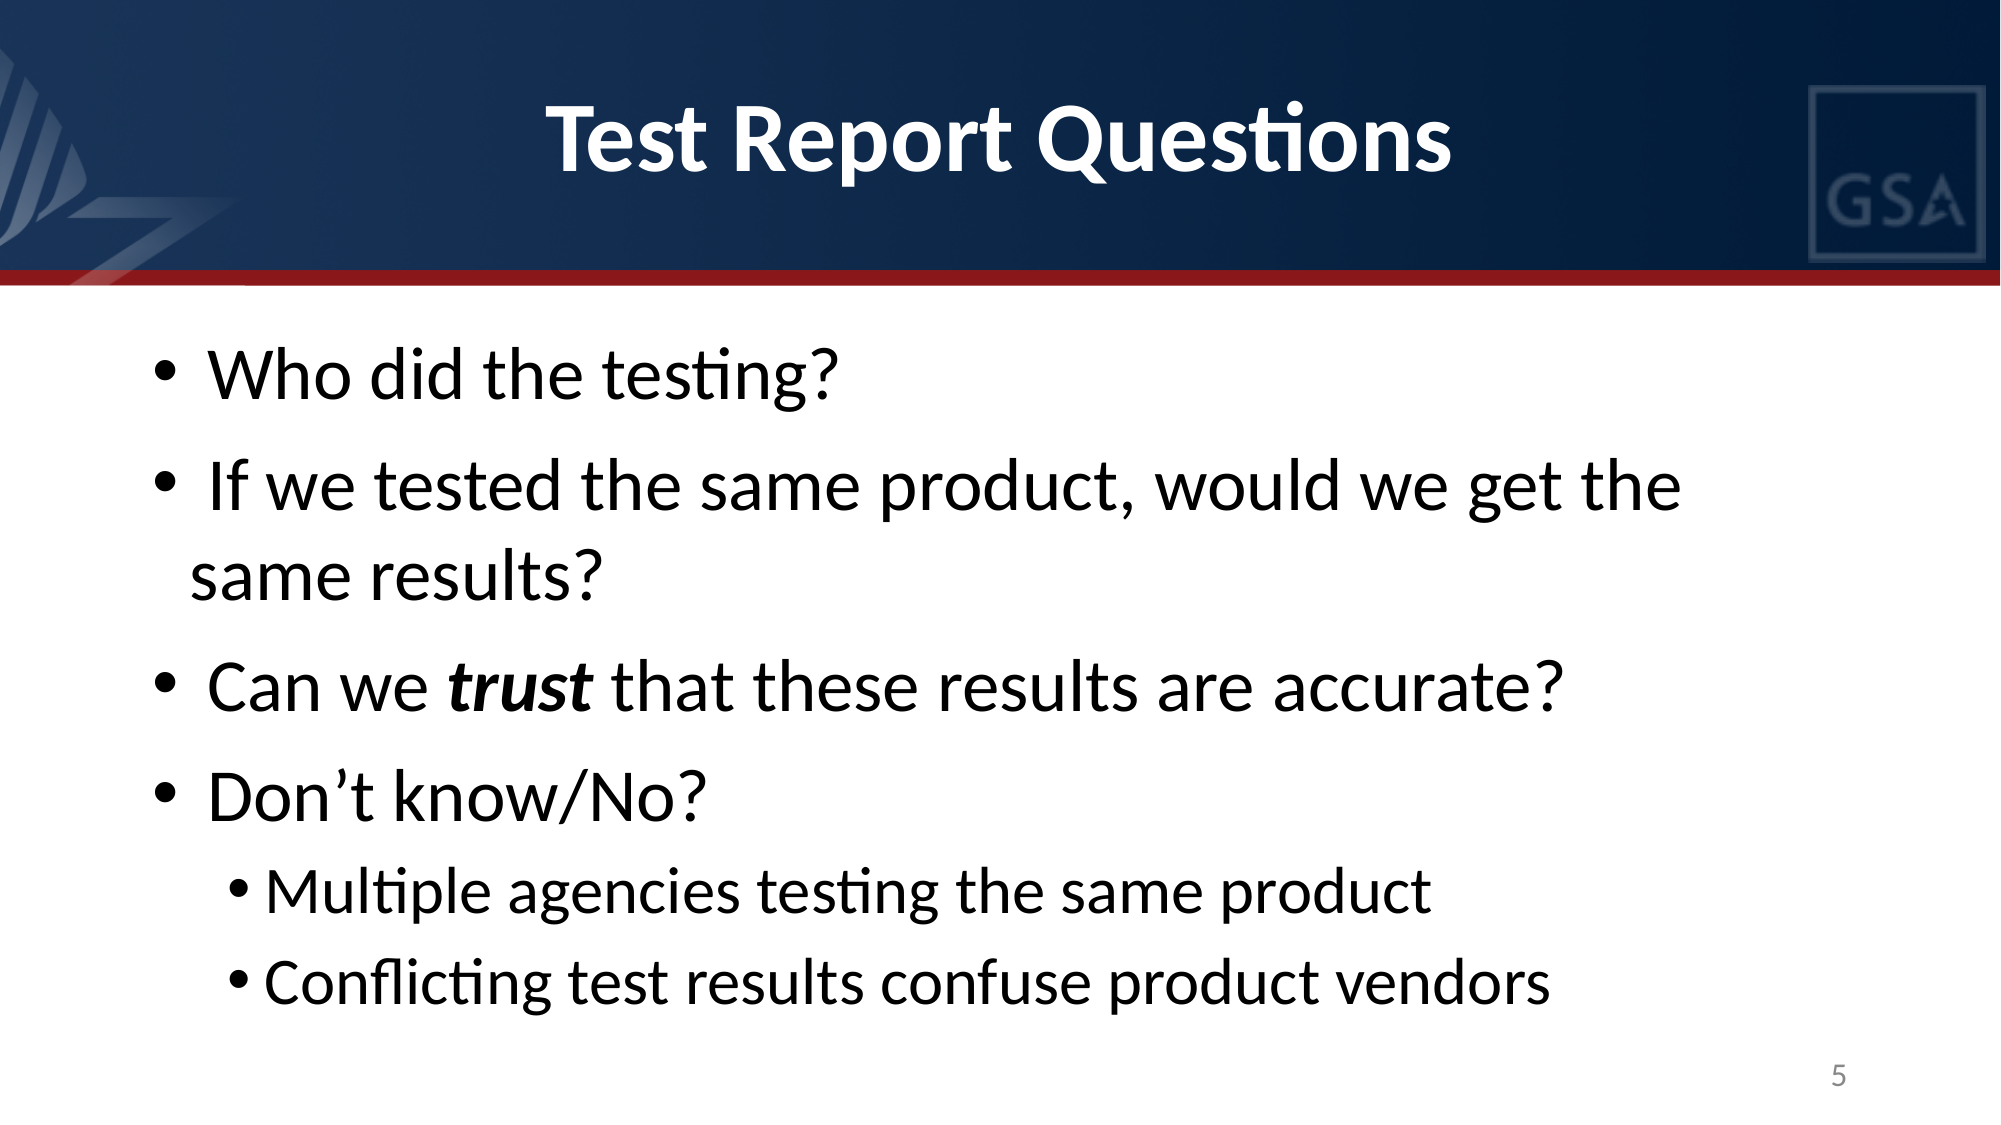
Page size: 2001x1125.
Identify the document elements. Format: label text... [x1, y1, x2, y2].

picture [0, 0, 2001, 1125]
list Who did the testing? If we tested the same product, would we get the same results? Can we trust that these results are accurate? Don’t know/No? Multiple agencies testing the same product Conflicting test results confuse product vendors [137, 299, 1863, 1043]
slide_number 5 [1412, 1042, 1863, 1103]
title Test Report Questions [137, 30, 1863, 249]
